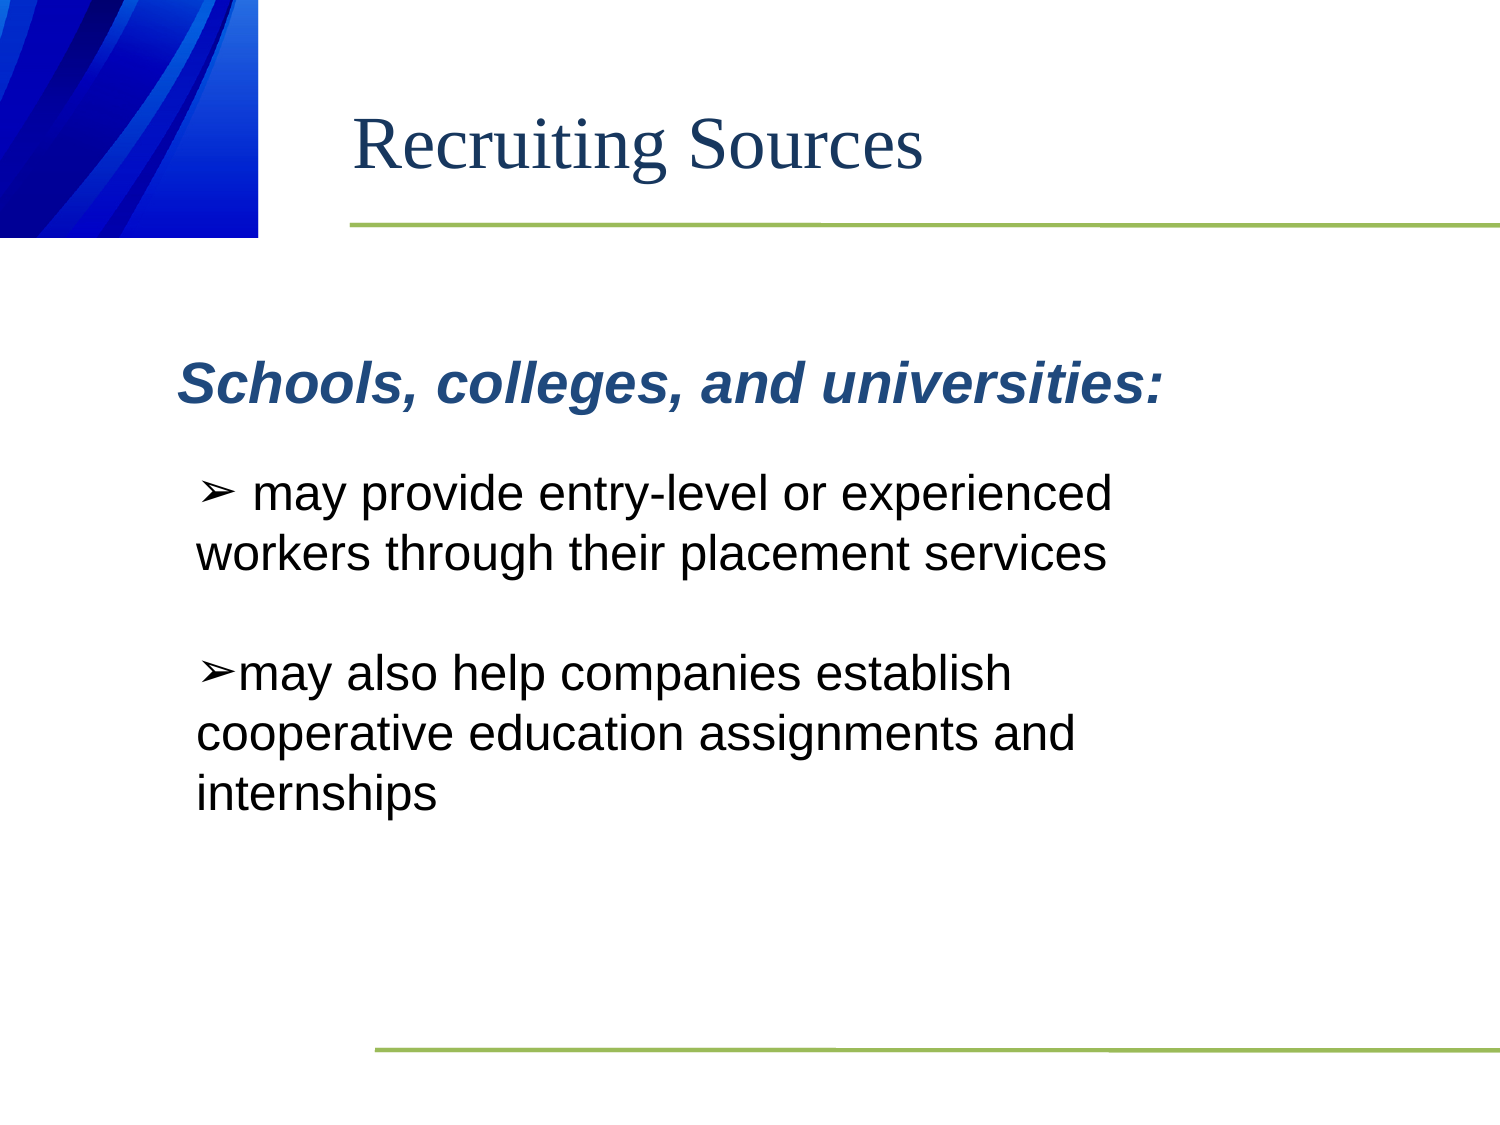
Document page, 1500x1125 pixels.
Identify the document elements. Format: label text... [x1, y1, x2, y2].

title Recruiting Sources [337, 45, 1425, 233]
picture [0, 0, 259, 238]
text_box Schools, colleges, and universities: may provide entry-level or experienced workers through their placement services may also help companies establish cooperative education assignments and internships [162, 337, 1263, 827]
